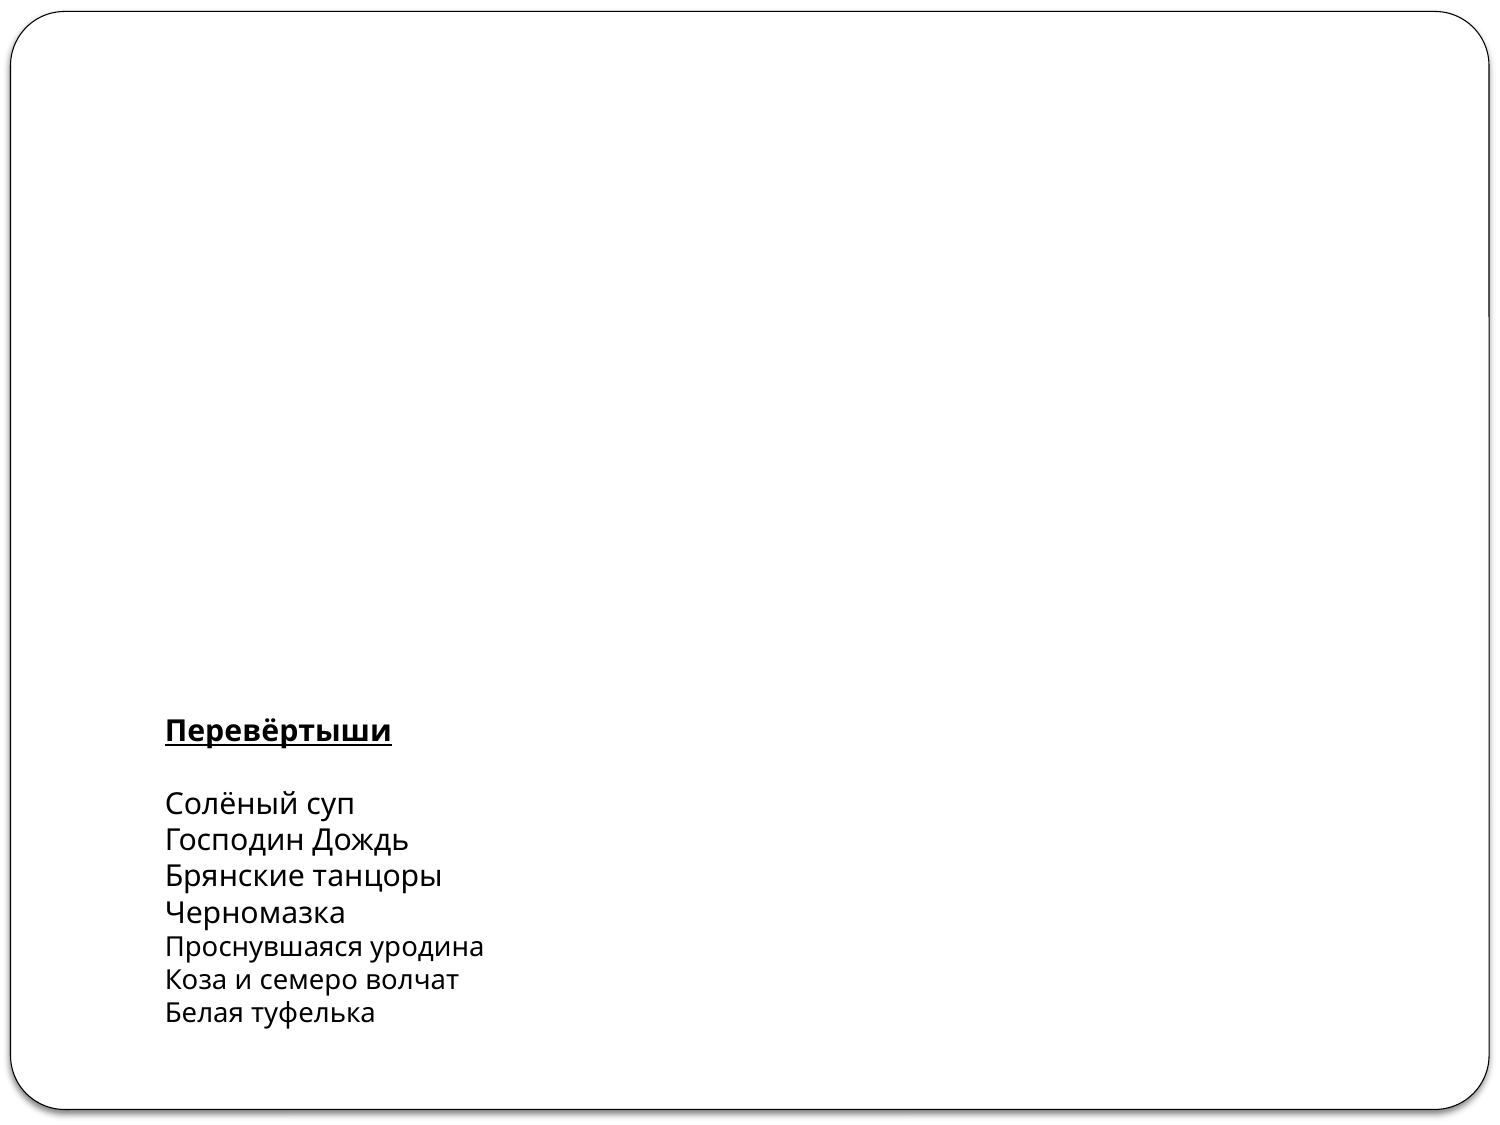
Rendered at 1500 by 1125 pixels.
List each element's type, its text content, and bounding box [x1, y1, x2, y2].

title Перевёртыши Солёный суп Господин Дождь Брянские танцоры Черномазка Проснувшаяся уродина Коза и семеро волчат Белая туфелька [150, 140, 1425, 1043]
